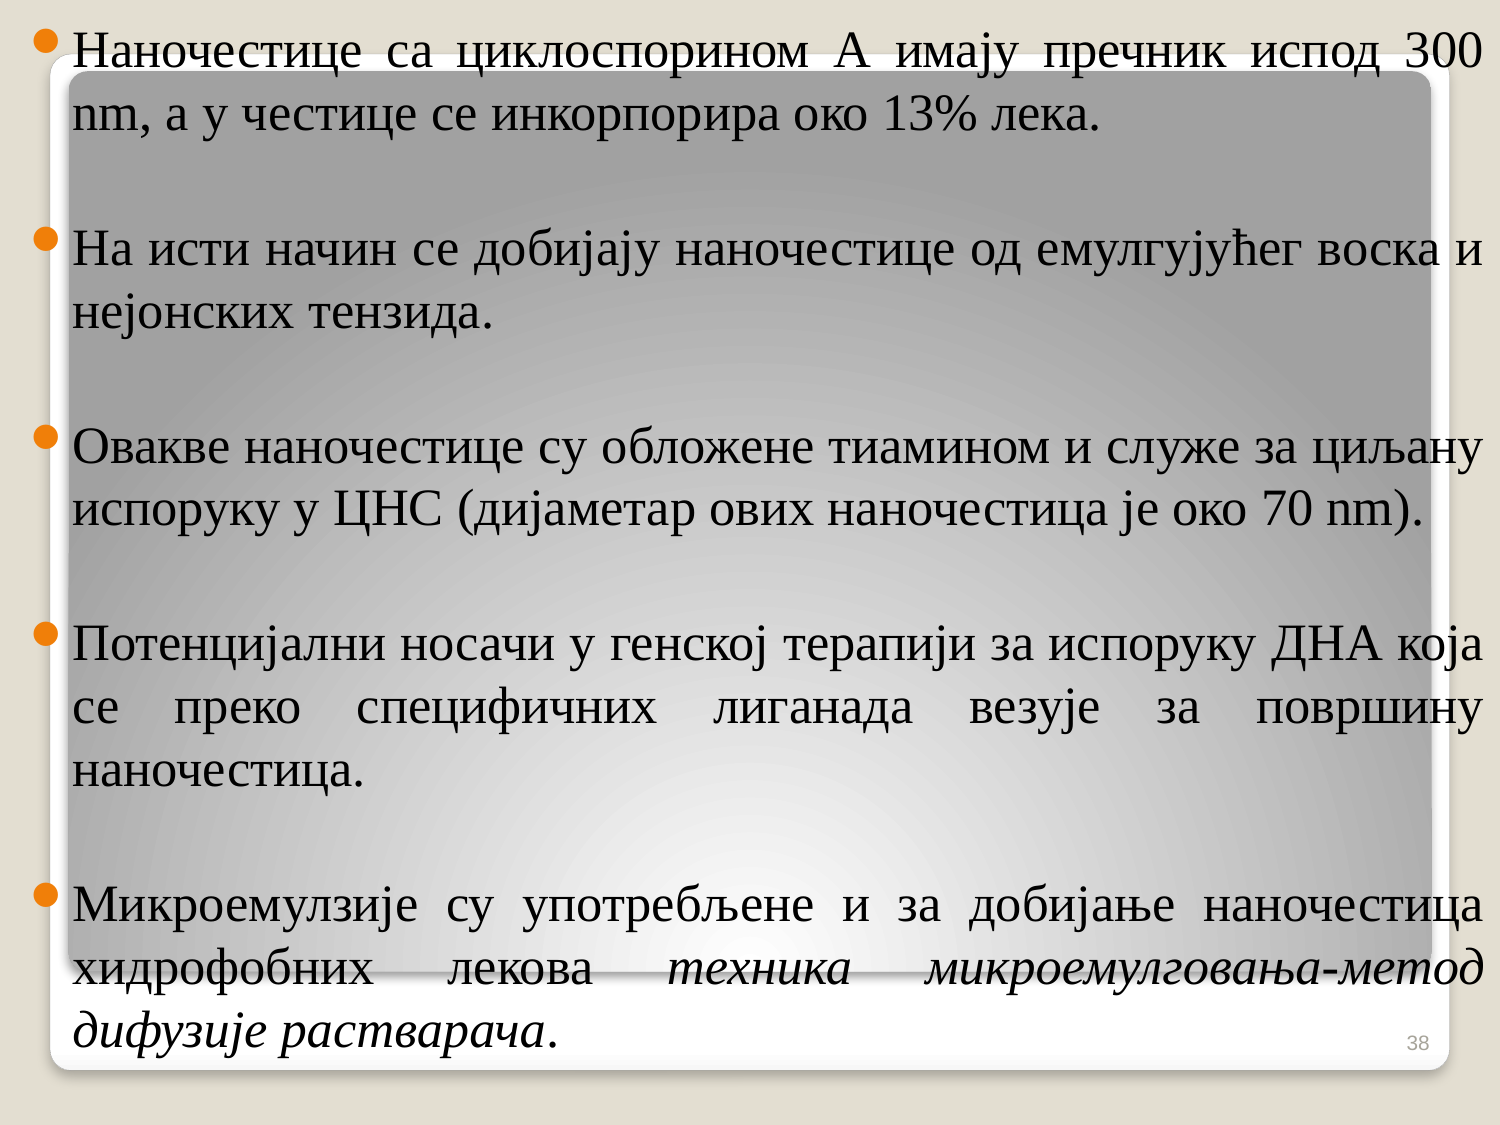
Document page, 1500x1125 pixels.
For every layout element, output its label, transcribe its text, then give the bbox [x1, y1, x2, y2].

slide_number 38 [1369, 1002, 1445, 1063]
list Наночестице са циклоспорином А имају пречник испод 300 nm, а у честице се инкорпорира око 13% лека. На исти начин се добијају наночестице од емулгујућег воска и нејонских тензида. Овакве наночестице су обложене тиамином и служе за циљану испоруку у ЦНС (дијаметар ових наночестица је око 70 nm). Потенцијални носачи у генској терапији за испоруку ДНА која се преко специфичних лиганада везује за површину наночестица. Микроемулзије су употребљене и за добијање наночестица хидрофобних лекова техника микроемулговања-метод дифузије растварача. [0, 0, 1500, 1125]
